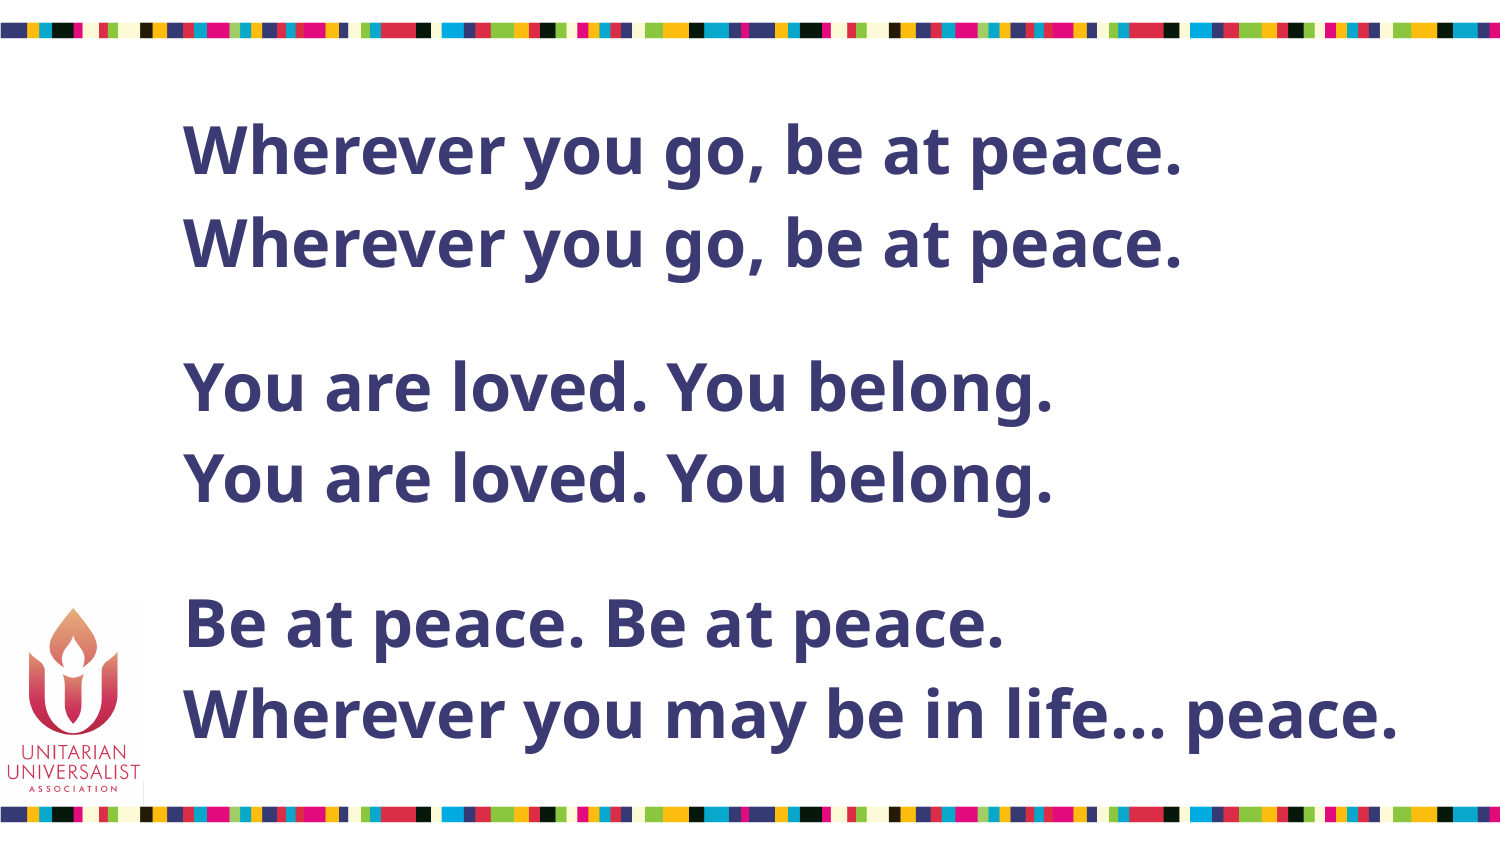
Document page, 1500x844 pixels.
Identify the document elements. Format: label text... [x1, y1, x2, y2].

picture [0, 22, 1500, 40]
picture [0, 600, 1500, 824]
text_box Wherever you go, be at peace. Wherever you go, be at peace. You are loved. You belong. You are loved. You belong. Be at peace. Be at peace. Wherever you may be in life… peace. [168, 81, 1421, 768]
